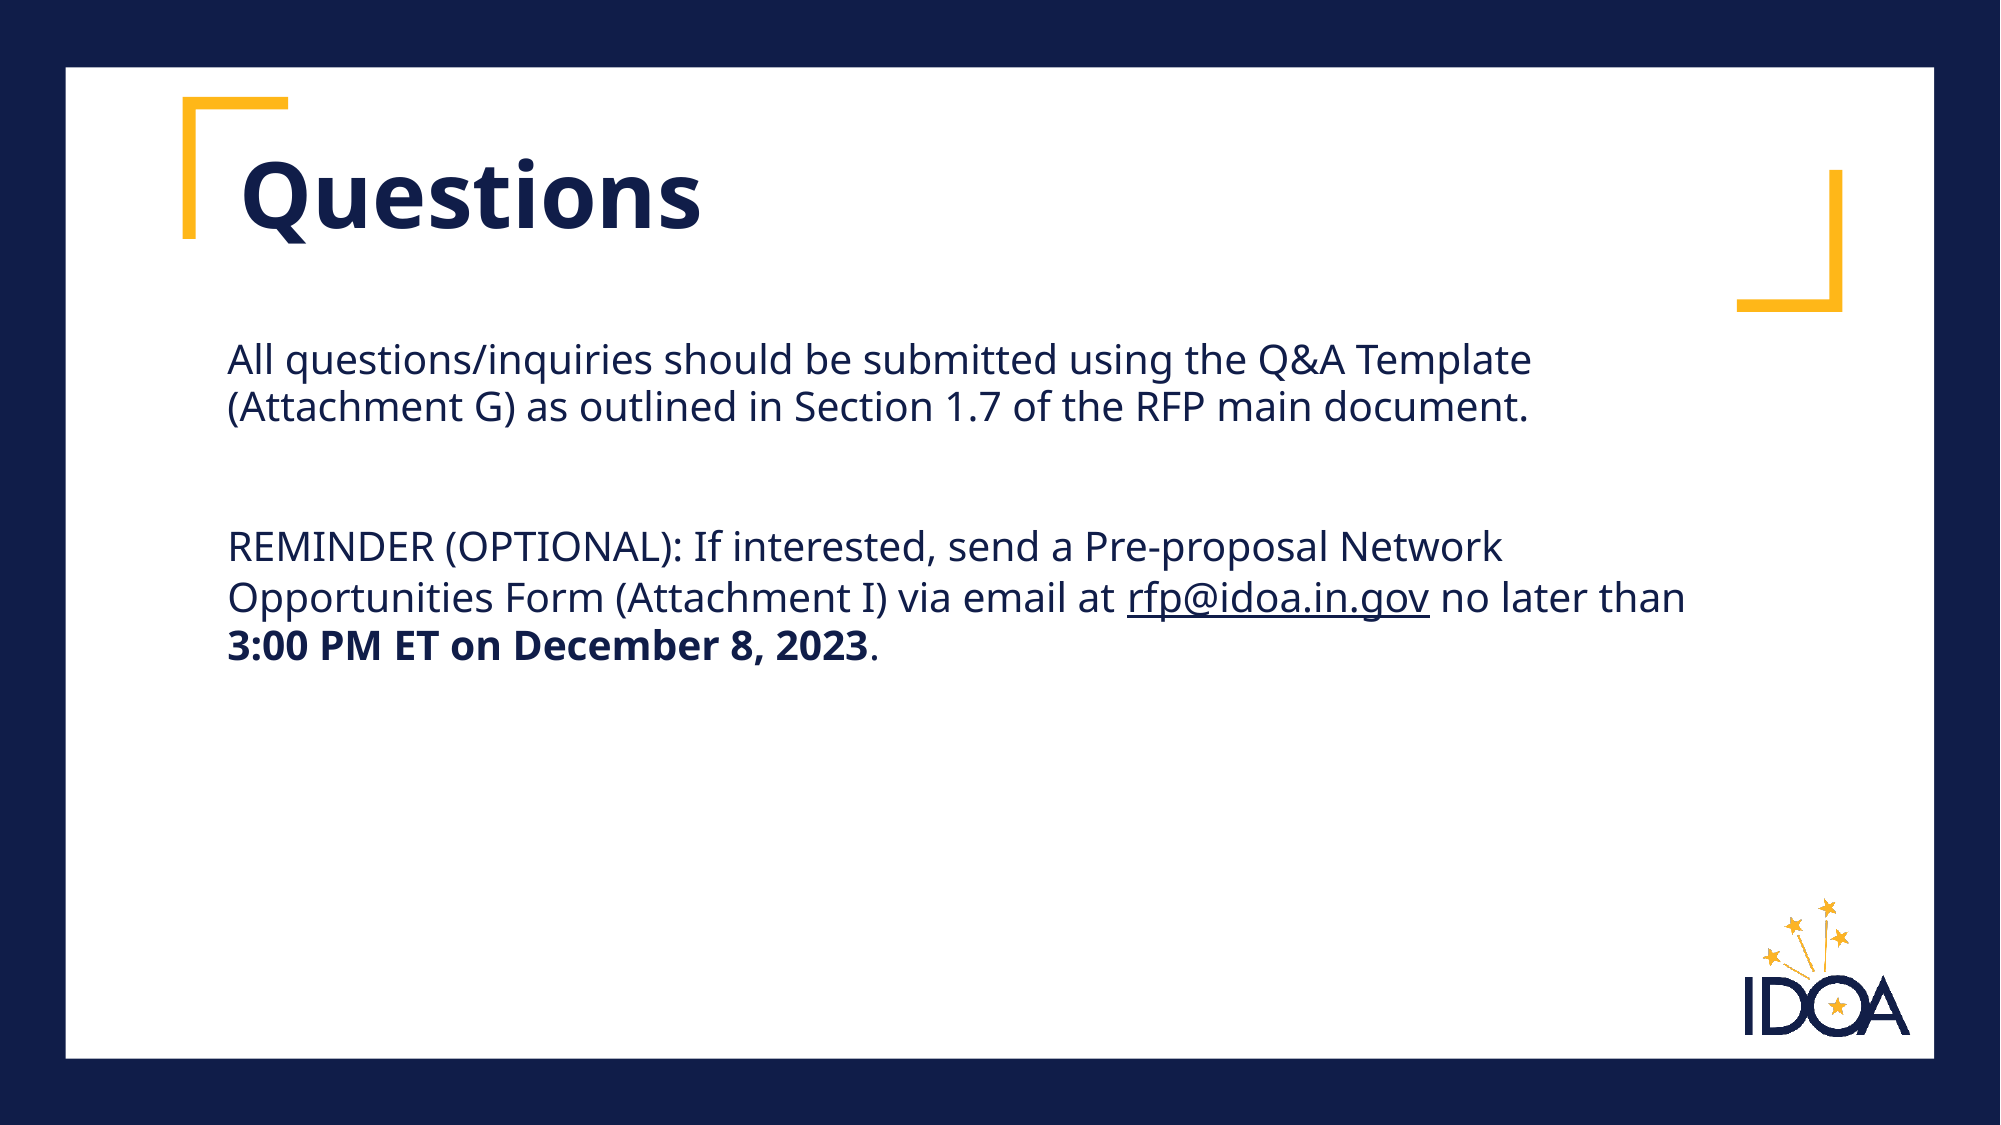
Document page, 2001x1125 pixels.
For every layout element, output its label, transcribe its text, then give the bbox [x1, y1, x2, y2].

picture [1702, 857, 1959, 1114]
title Questions [225, 142, 1800, 279]
list All questions/inquiries should be submitted using the Q&A Template (Attachment G) as outlined in Section 1.7 of the RFP main document. REMINDER (OPTIONAL): If interested, send a Pre-proposal Network Opportunities Form (Attachment I) via email at rfp@idoa.in.gov no later than 3:00 PM ET on December 8, 2023. [212, 330, 1788, 678]
